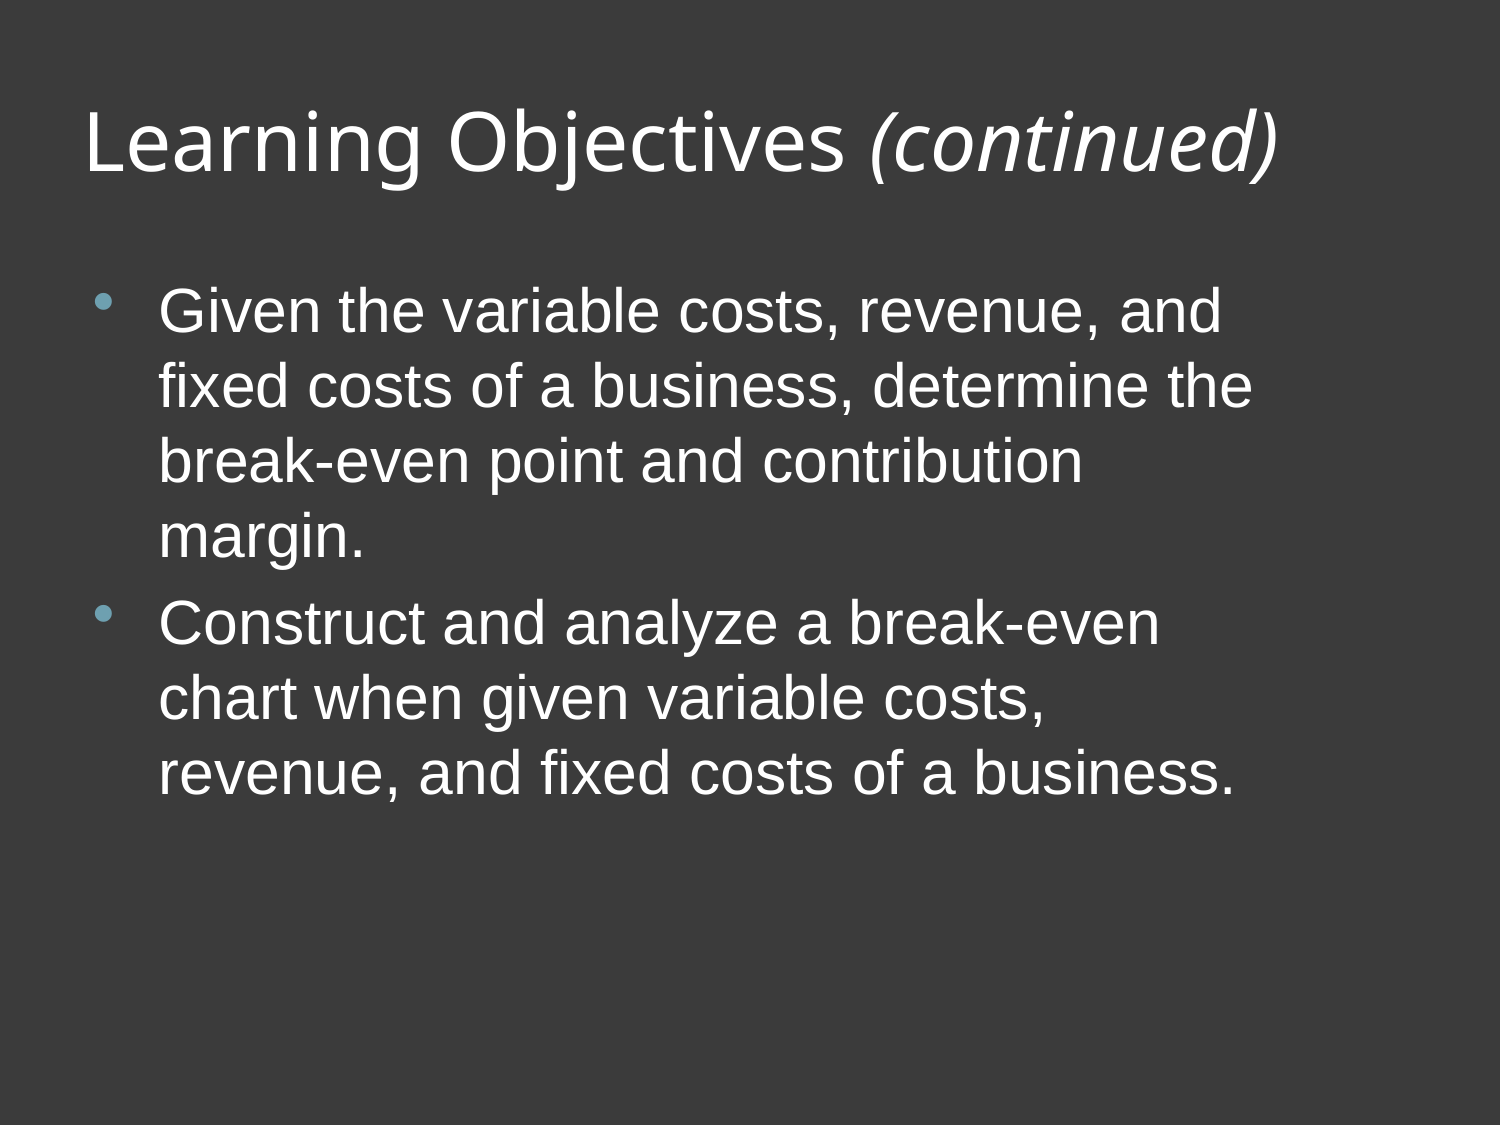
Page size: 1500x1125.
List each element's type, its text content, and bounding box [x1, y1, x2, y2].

list Given the variable costs, revenue, and fixed costs of a business, determine the break-even point and contribution margin. Construct and analyze a break-even chart when given variable costs, revenue, and fixed costs of a business. [75, 262, 1300, 1005]
title Learning Objectives (continued) [75, 45, 1300, 233]
